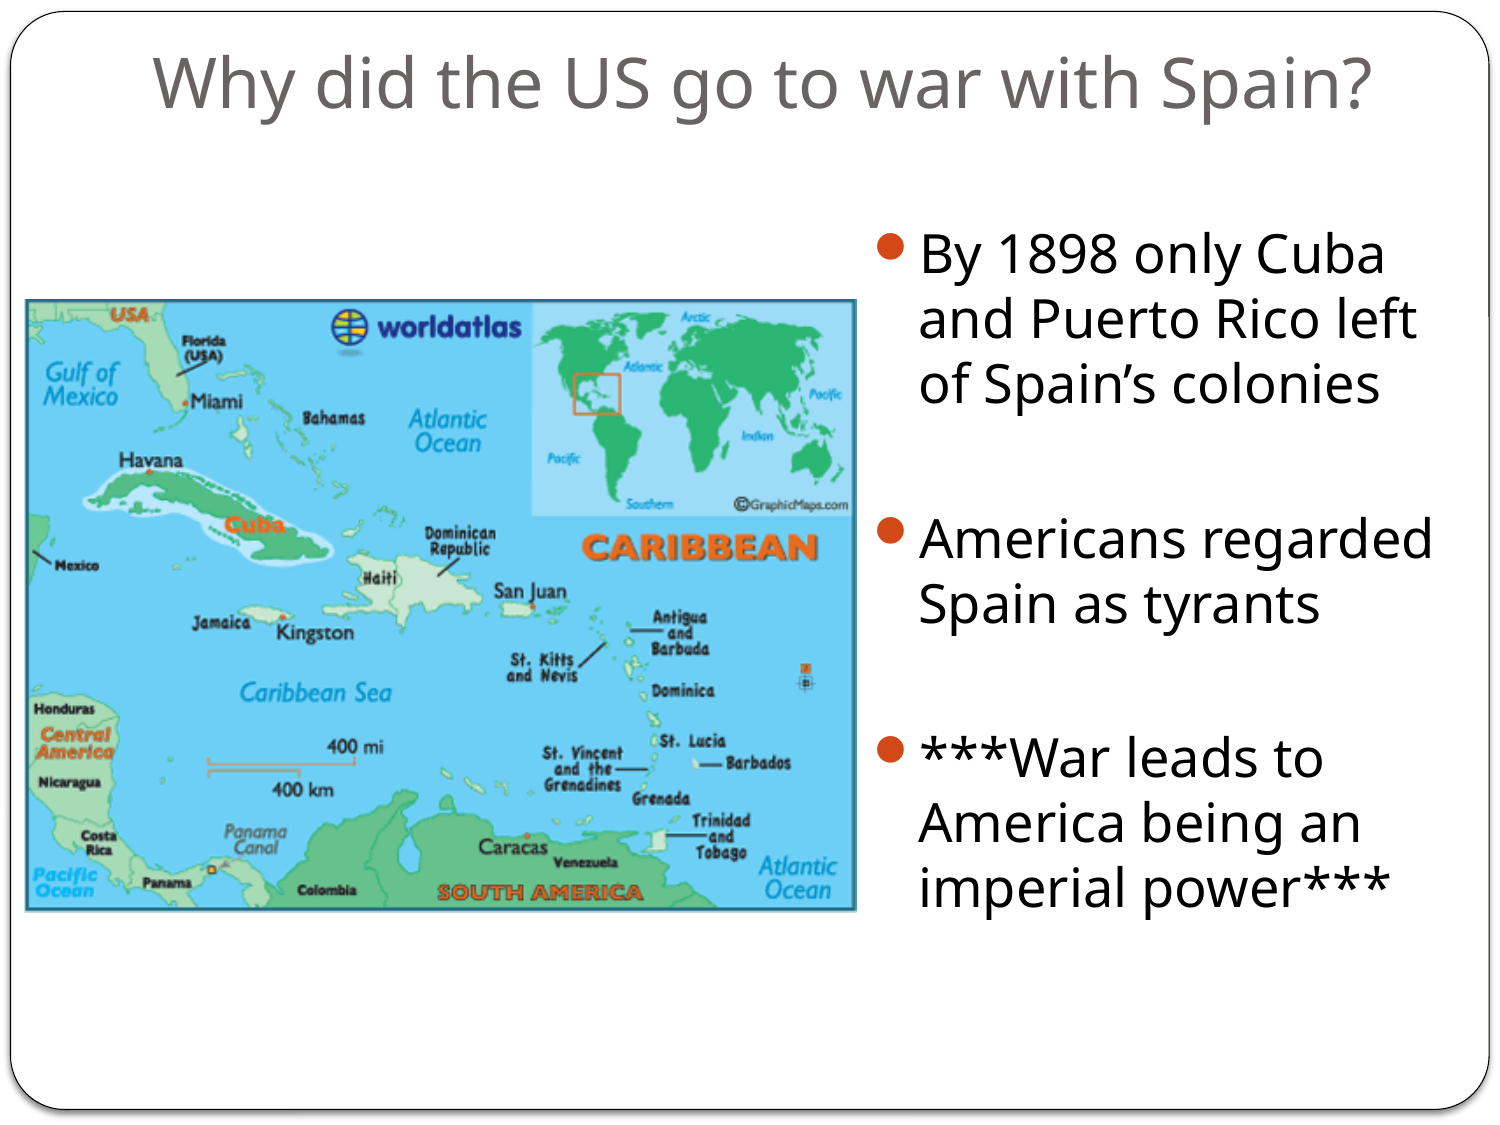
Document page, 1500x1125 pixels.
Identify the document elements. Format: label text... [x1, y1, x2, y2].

picture [24, 299, 857, 913]
list By 1898 only Cuba and Puerto Rico left of Spain’s colonies Americans regarded Spain as tyrants ***War leads to America being an imperial power*** [858, 212, 1474, 1038]
title Why did the US go to war with Spain? [137, 0, 1413, 138]
